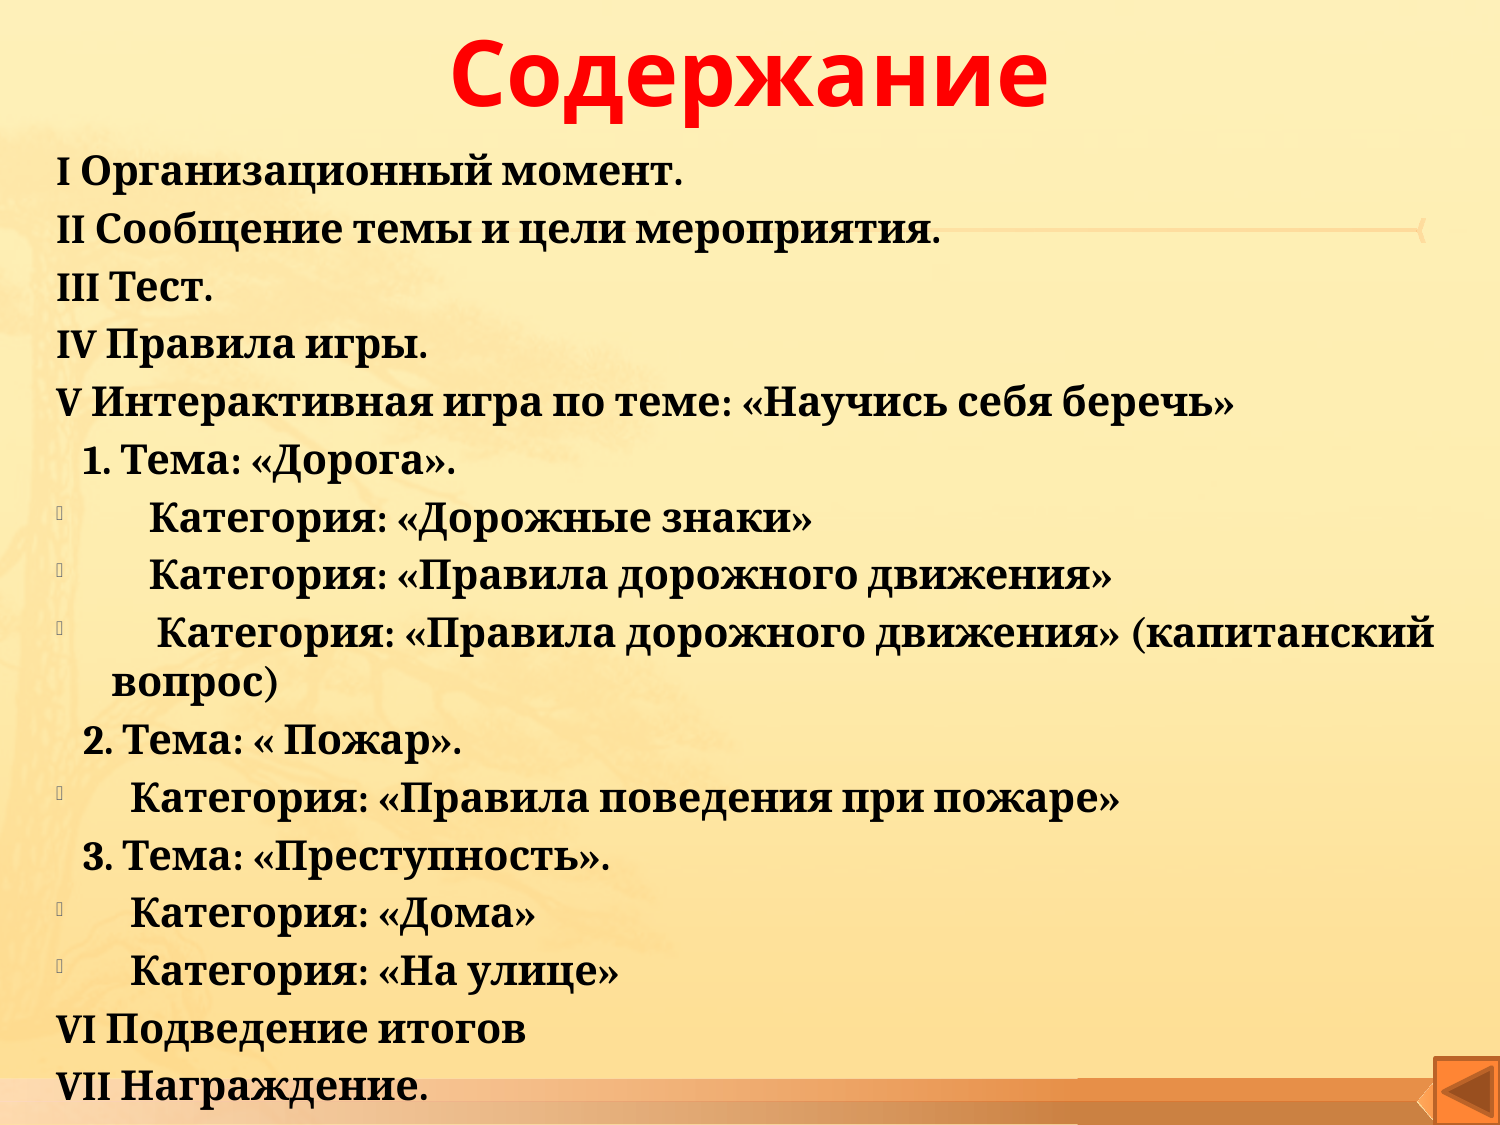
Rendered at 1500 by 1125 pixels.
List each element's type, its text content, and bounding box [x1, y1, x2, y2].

text_box [1433, 1056, 1500, 1125]
list I Организационный момент. II Сообщение темы и цели мероприятия. III Тест. IV Правила игры. V Интерактивная игра по теме: «Научись себя беречь» 1. Тема: «Дорога». Категория: «Дорожные знаки» Категория: «Правила дорожного движения» Категория: «Правила дорожного движения» (капитанский вопрос) 2. Тема: « Пожар». Категория: «Правила поведения при пожаре» 3. Тема: «Преступность». Категория: «Дома» Категория: «На улице» VI Подведение итогов VII Награждение. [41, 137, 1459, 1125]
title Содержание [41, 0, 1459, 137]
